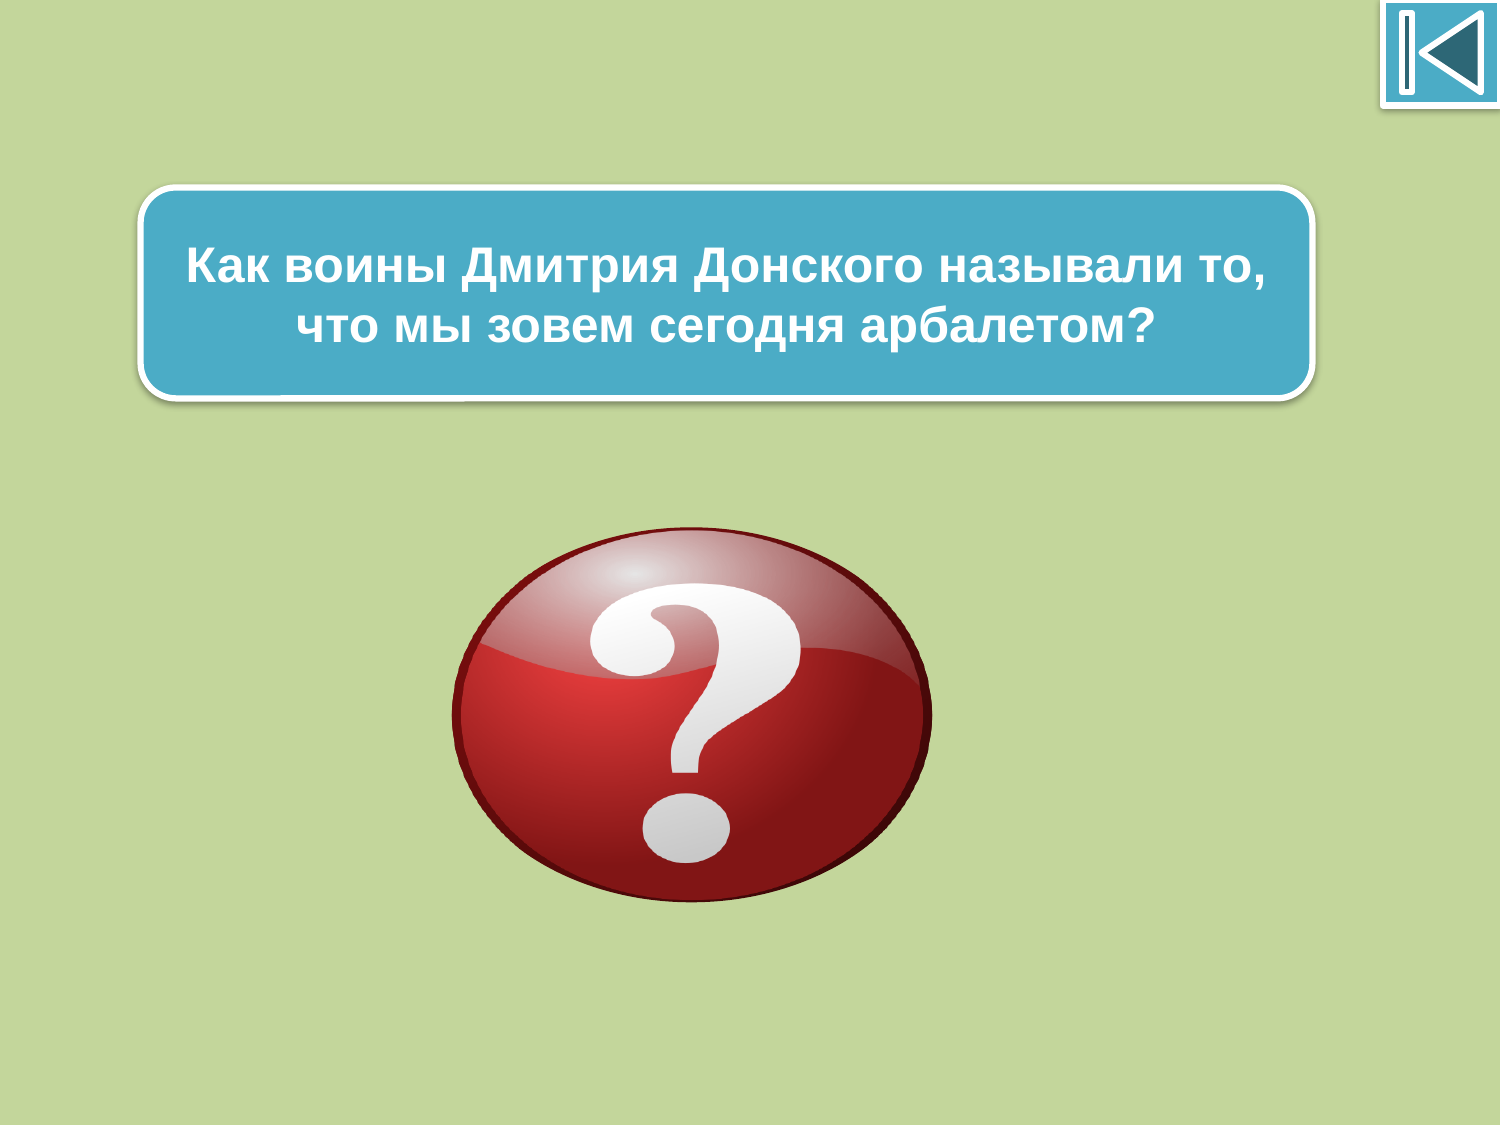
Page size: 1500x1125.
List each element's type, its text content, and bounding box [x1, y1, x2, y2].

picture [445, 527, 938, 903]
text_box [1380, 0, 1500, 109]
text_box Как воины Дмитрия Донского называли то, что мы зовем сегодня арбалетом? [137, 184, 1316, 402]
